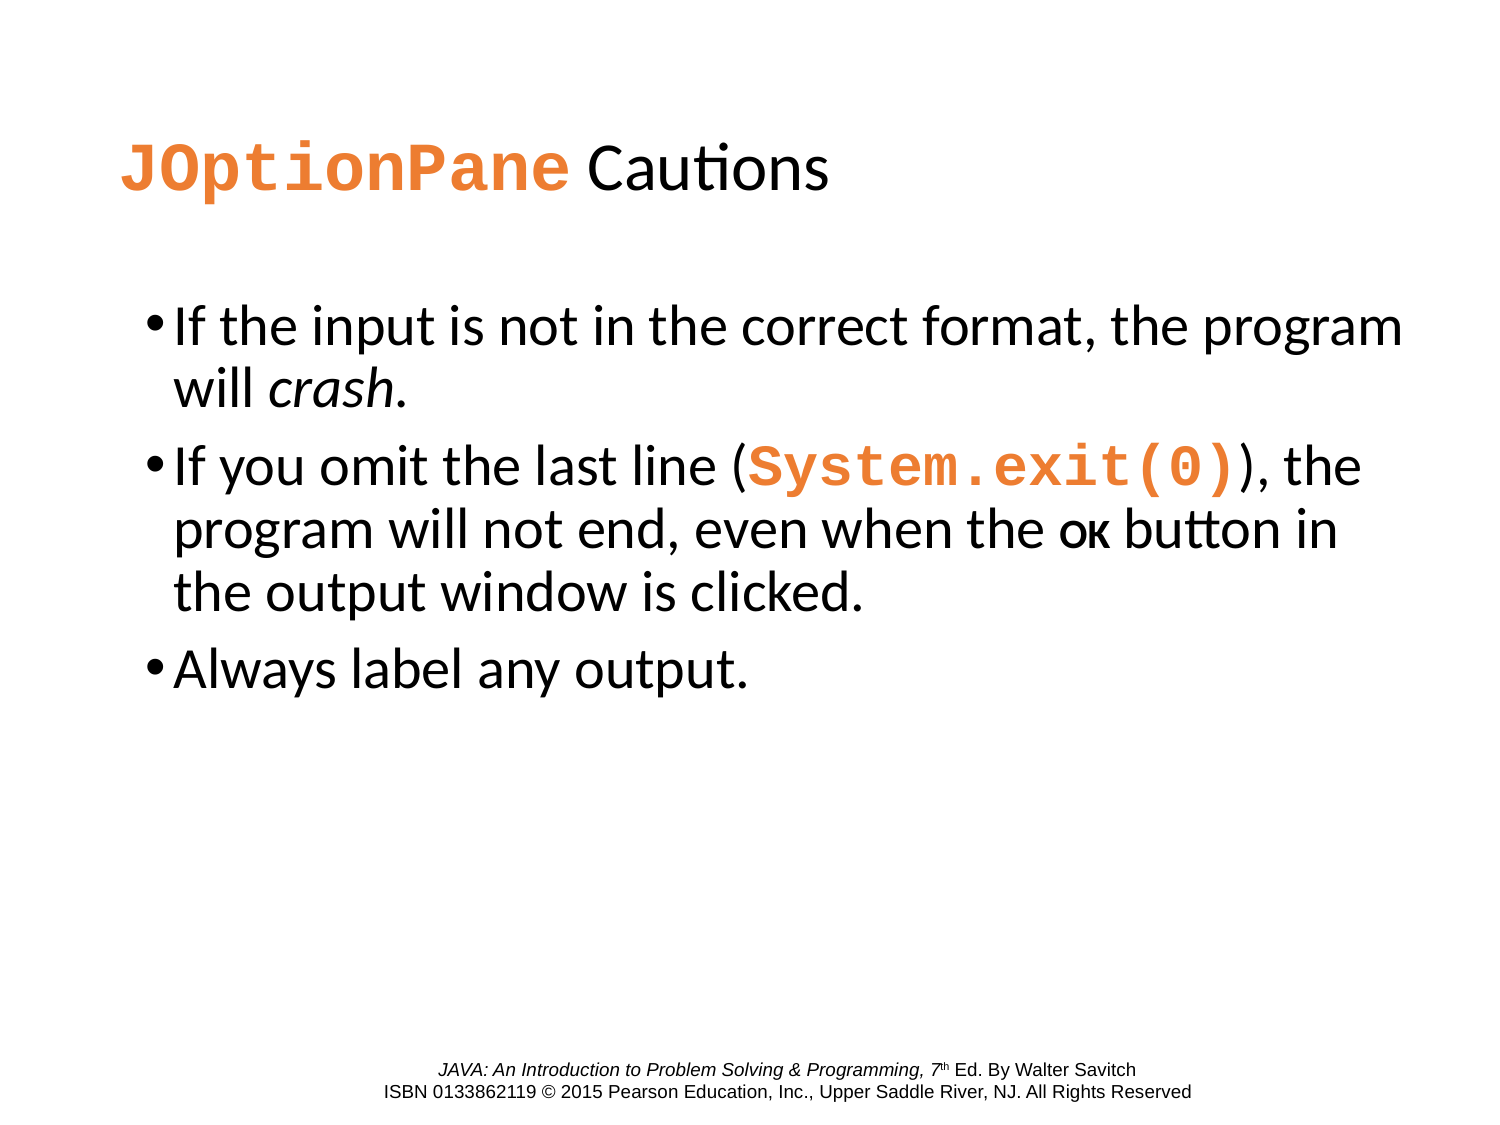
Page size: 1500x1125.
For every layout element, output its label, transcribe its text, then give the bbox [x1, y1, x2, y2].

title JOptionPane Cautions [103, 59, 1397, 278]
list If the input is not in the correct format, the program will crash. If you omit the last line (System.exit(0)), the program will not end, even when the OK button in the output window is clicked. Always label any output. [130, 287, 1425, 1005]
